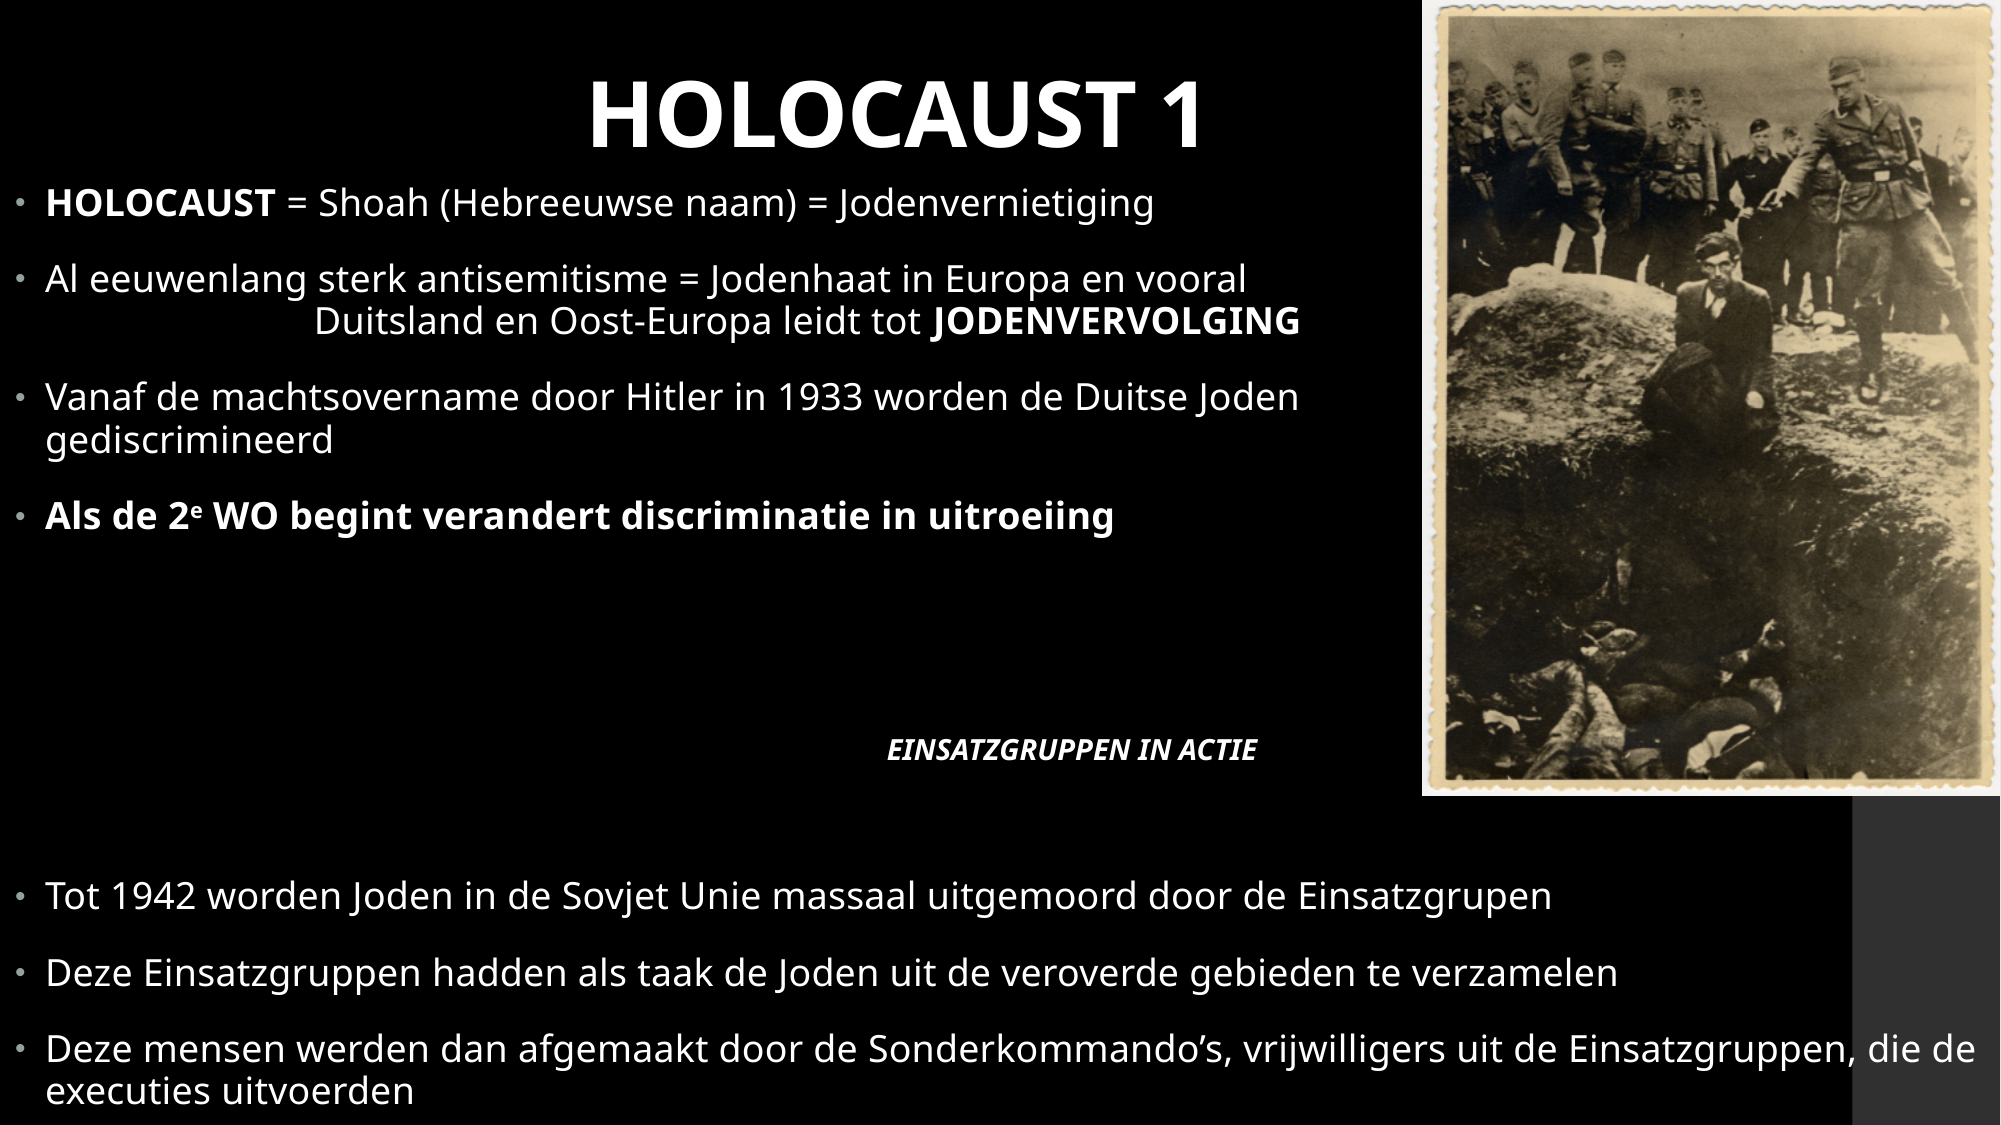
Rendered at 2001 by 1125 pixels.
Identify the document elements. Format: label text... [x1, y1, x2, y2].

picture [1421, 0, 2000, 796]
list HOLOCAUST = Shoah (Hebreeuwse naam) = Jodenvernietiging Al eeuwenlang sterk antisemitisme = Jodenhaat in Europa en vooral Duitsland en Oost-Europa leidt tot JODENVERVOLGING Vanaf de machtsovername door Hitler in 1933 worden de Duitse Joden gediscrimineerd Als de 2e WO begint verandert discriminatie in uitroeiing Tot 1942 worden Joden in de Sovjet Unie massaal uitgemoord door de Einsatzgrupen Deze Einsatzgruppen hadden als taak de Joden uit de veroverde gebieden te verzamelen Deze mensen werden dan afgemaakt door de Sonderkommando’s, vrijwilligers uit de Einsatzgruppen, die de executies uitvoerden [0, 174, 2000, 1125]
title HOLOCAUST 1 [0, 0, 1415, 174]
text_box EINSATZGRUPPEN IN ACTIE [872, 723, 1408, 774]
